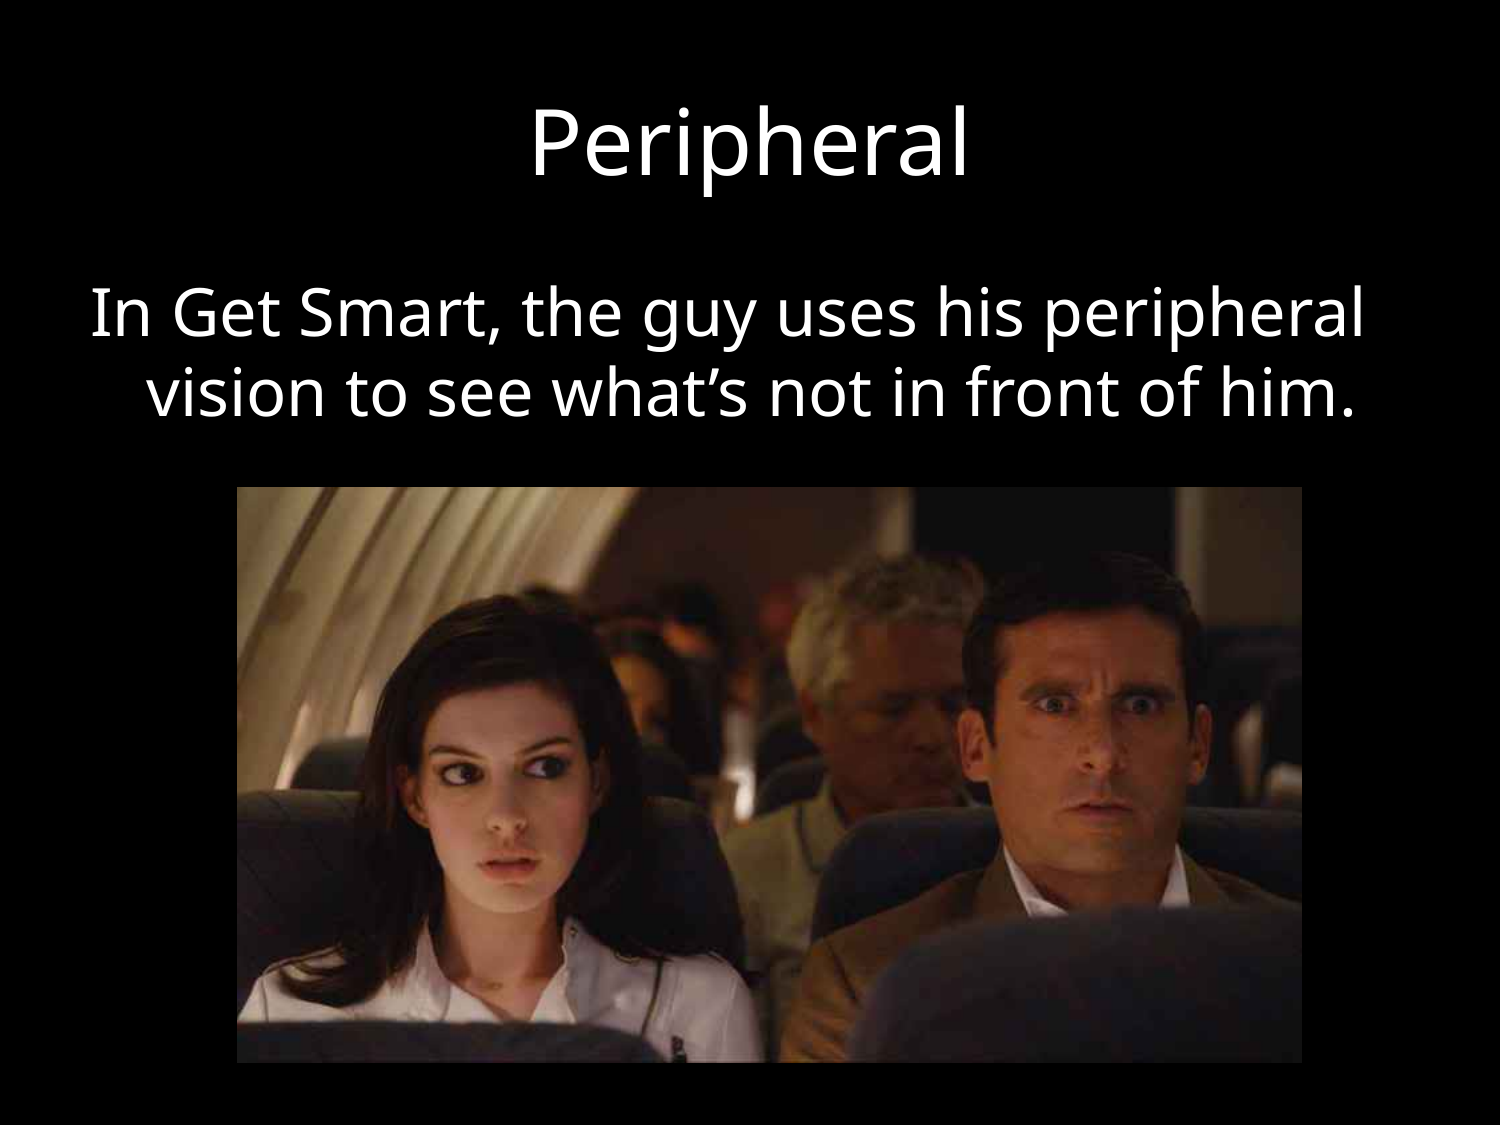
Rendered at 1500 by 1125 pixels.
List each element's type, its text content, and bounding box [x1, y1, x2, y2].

picture [237, 487, 1302, 1063]
title Peripheral [75, 45, 1425, 233]
list In Get Smart, the guy uses his peripheral vision to see what’s not in front of him. [75, 262, 1425, 1005]
